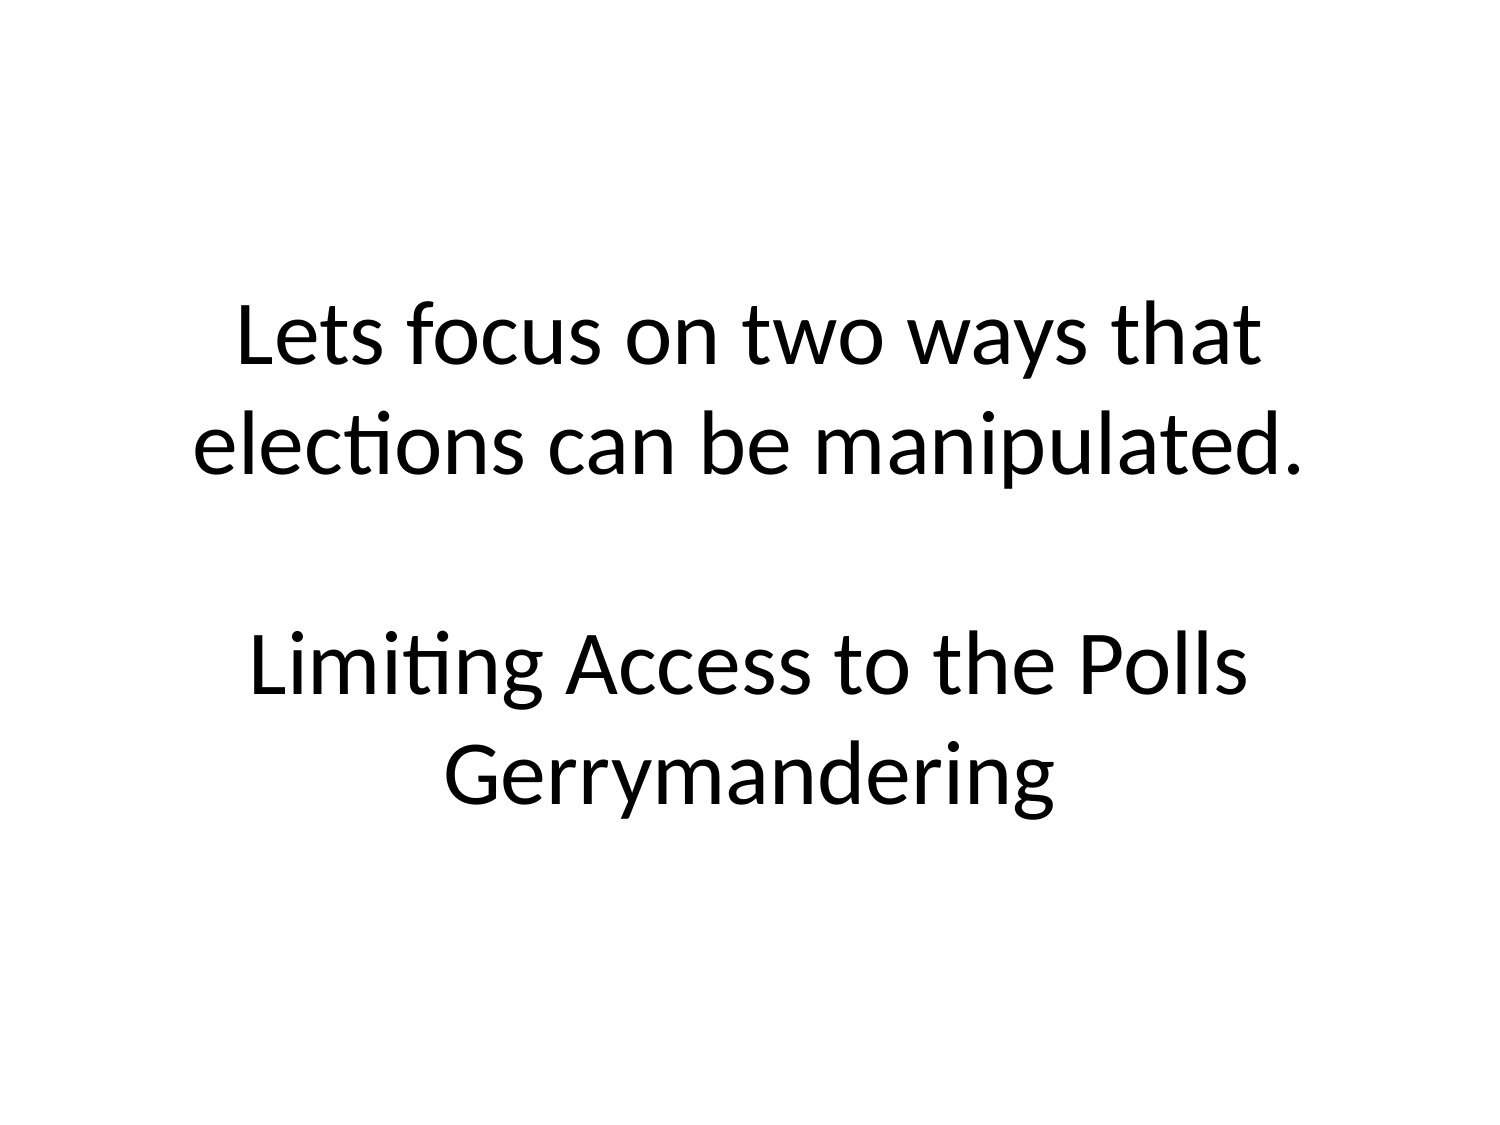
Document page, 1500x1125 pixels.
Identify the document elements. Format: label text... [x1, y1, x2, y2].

title Lets focus on two ways that elections can be manipulated. Limiting Access to the Polls Gerrymandering [74, 44, 1426, 1051]
